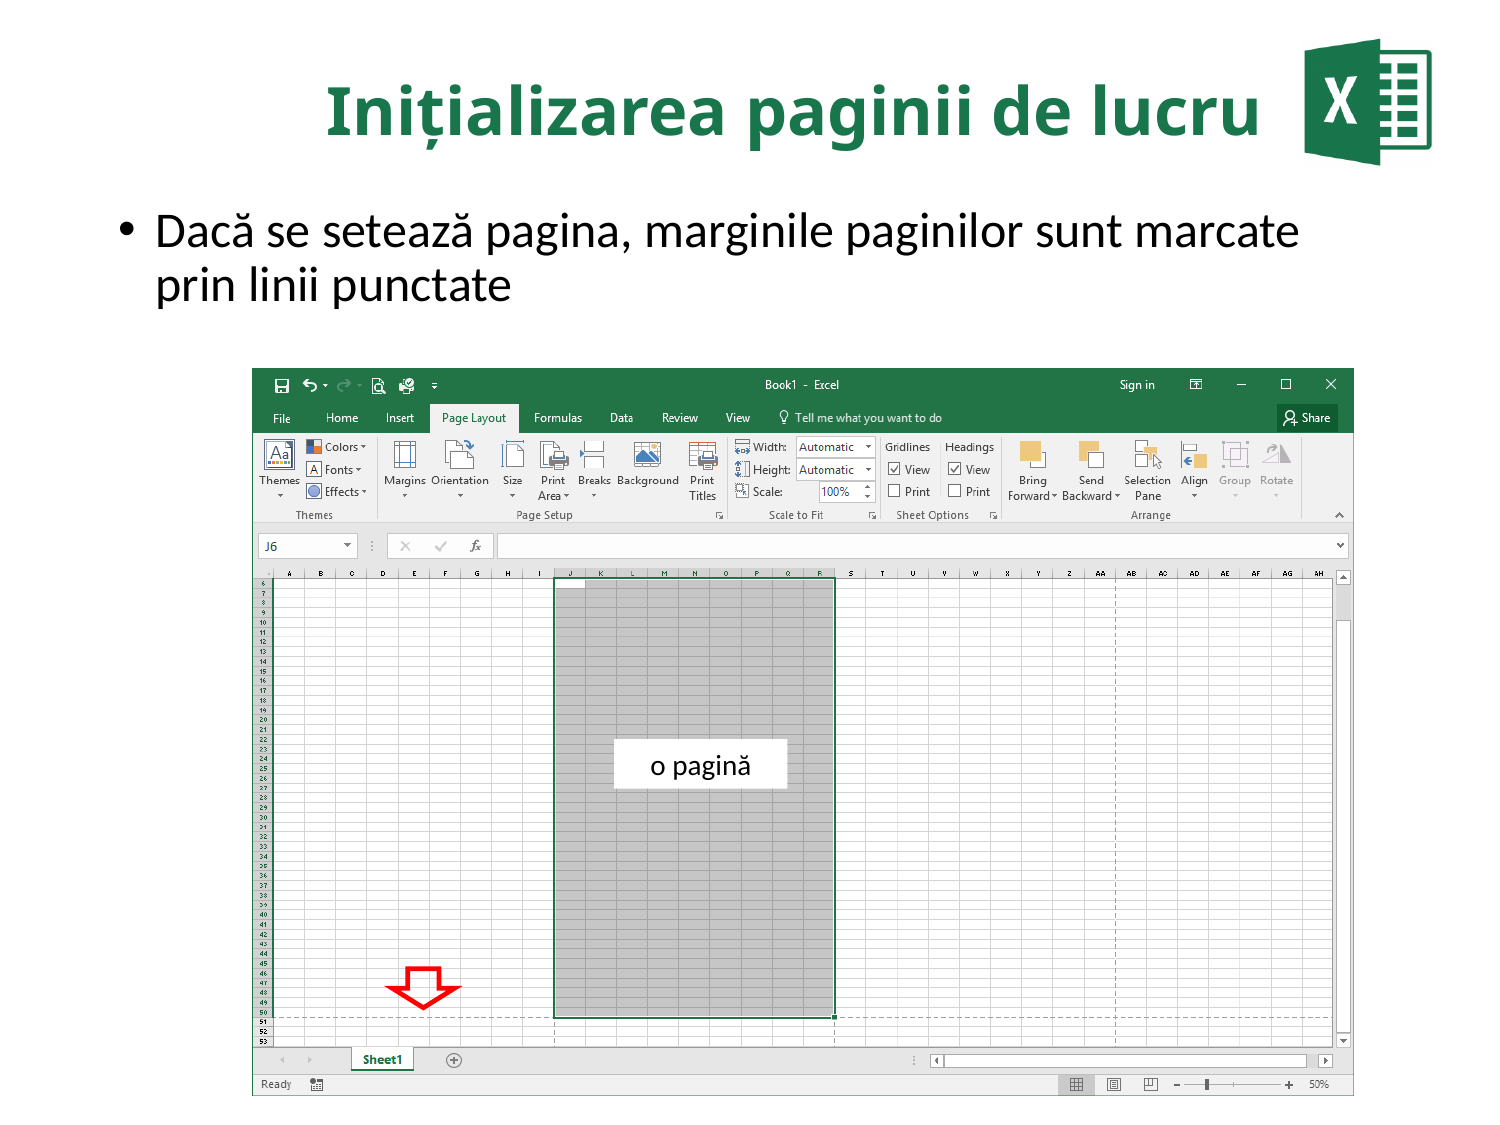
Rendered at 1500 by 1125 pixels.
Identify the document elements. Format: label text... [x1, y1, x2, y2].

title Iniţializarea paginii de lucru [103, 59, 1279, 168]
picture [252, 368, 1354, 1096]
list Dacă se setează pagina, marginile paginilor sunt marcate prin linii punctate [103, 196, 1385, 335]
picture [1300, 34, 1436, 170]
